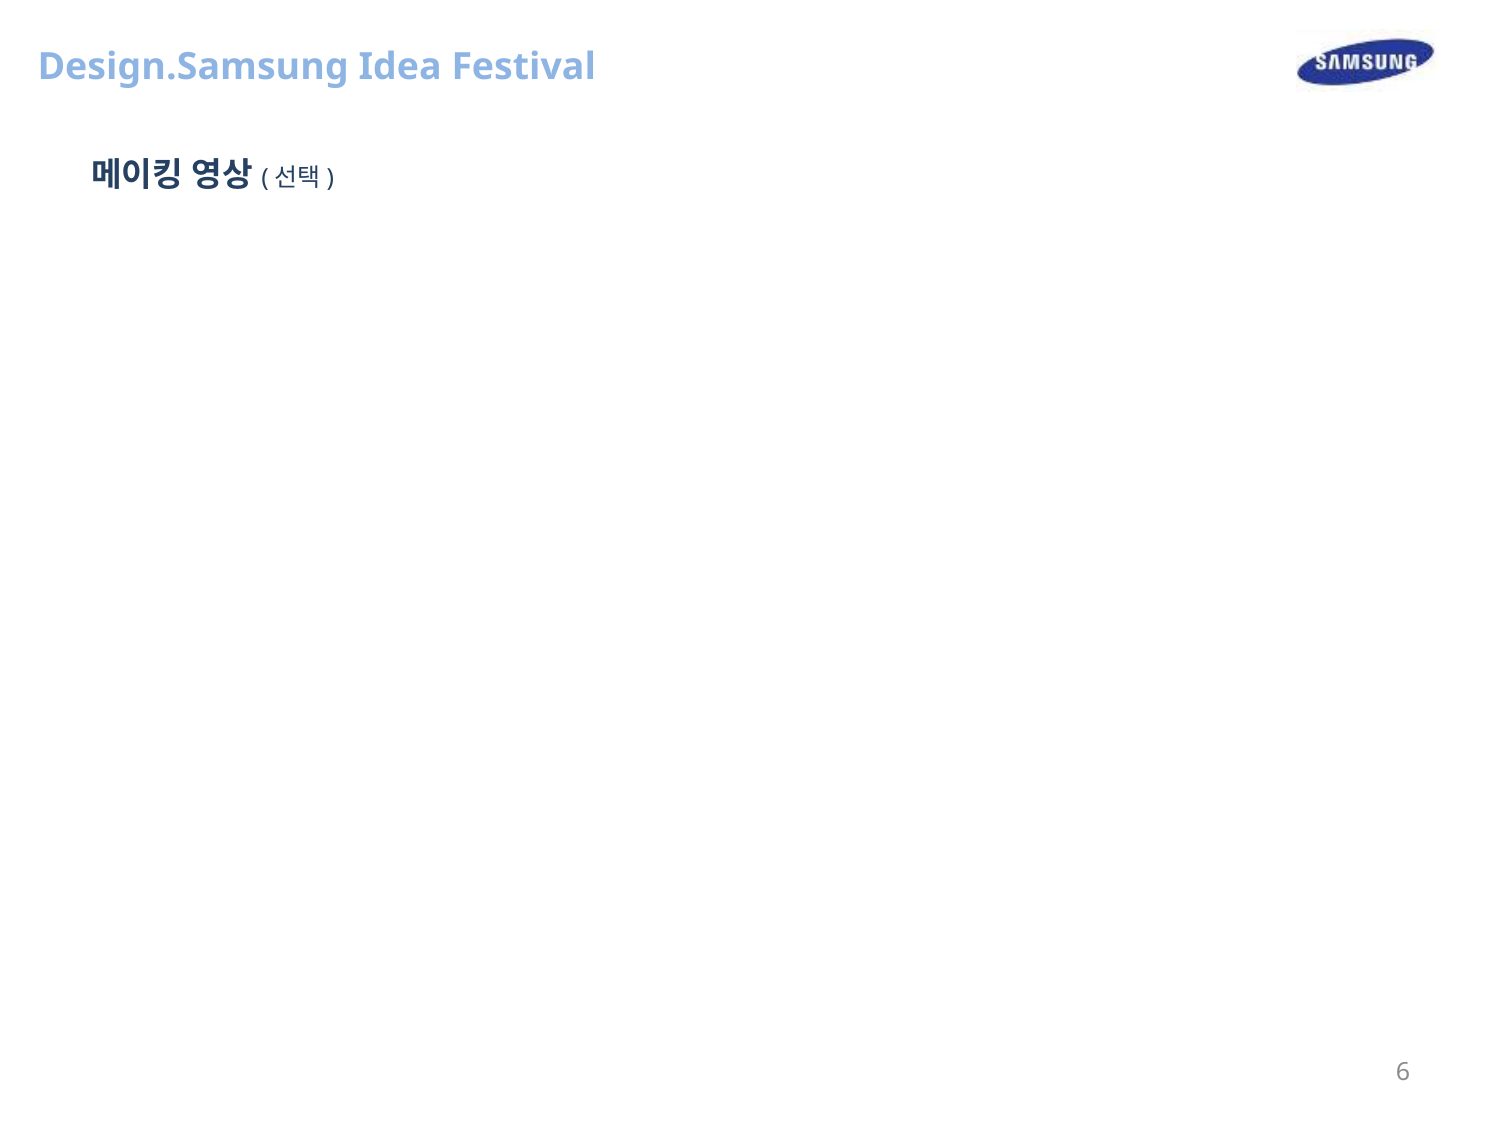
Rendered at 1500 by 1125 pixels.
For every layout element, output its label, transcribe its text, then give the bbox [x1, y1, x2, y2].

picture [1296, 29, 1439, 92]
slide_number 6 [1074, 1042, 1425, 1103]
